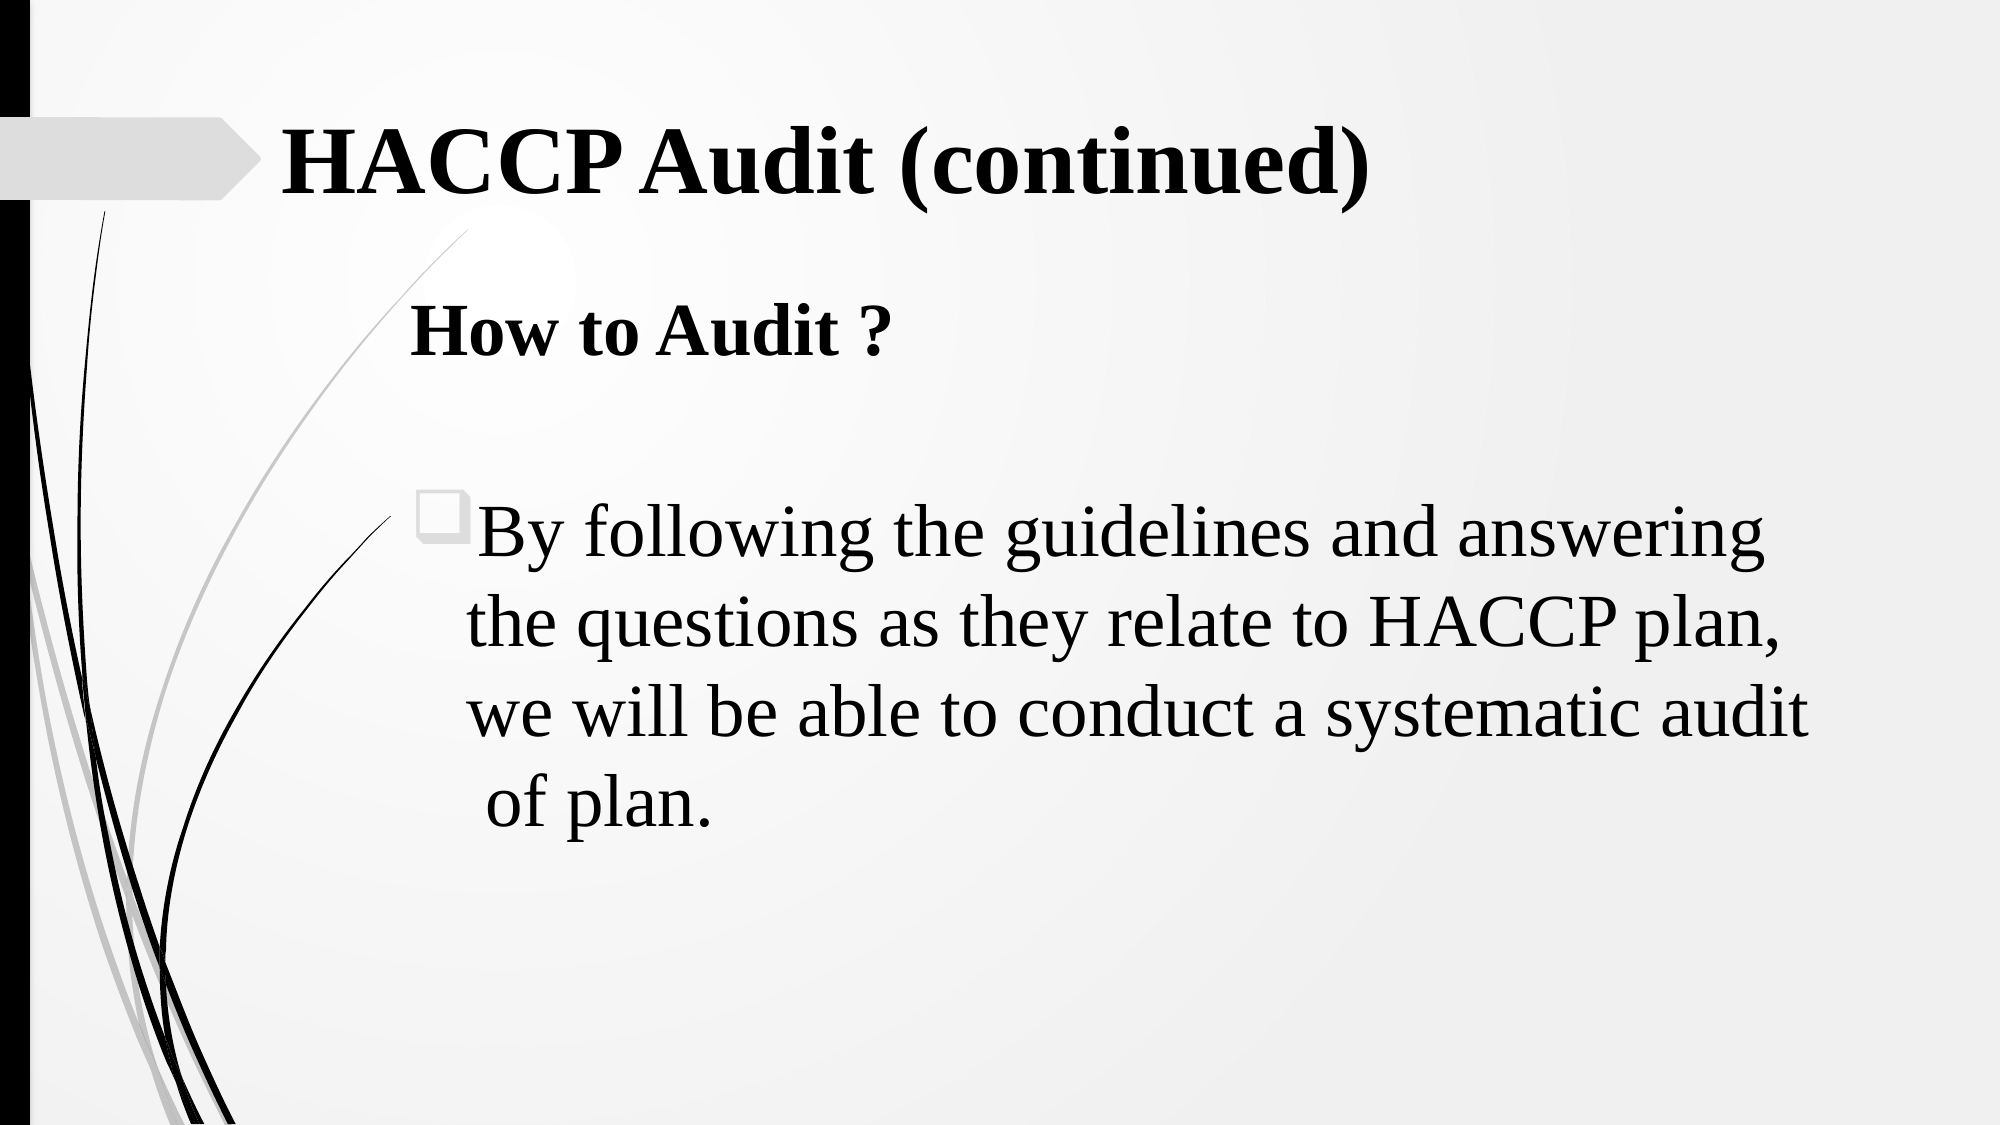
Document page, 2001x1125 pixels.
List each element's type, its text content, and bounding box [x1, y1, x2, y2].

title HACCP Audit (continued) [266, 88, 1729, 299]
list How to Audit ? By following the guidelines and answering the questions as they relate to HACCP plan, we will be able to conduct a systematic audit of plan. [395, 273, 1860, 1088]
